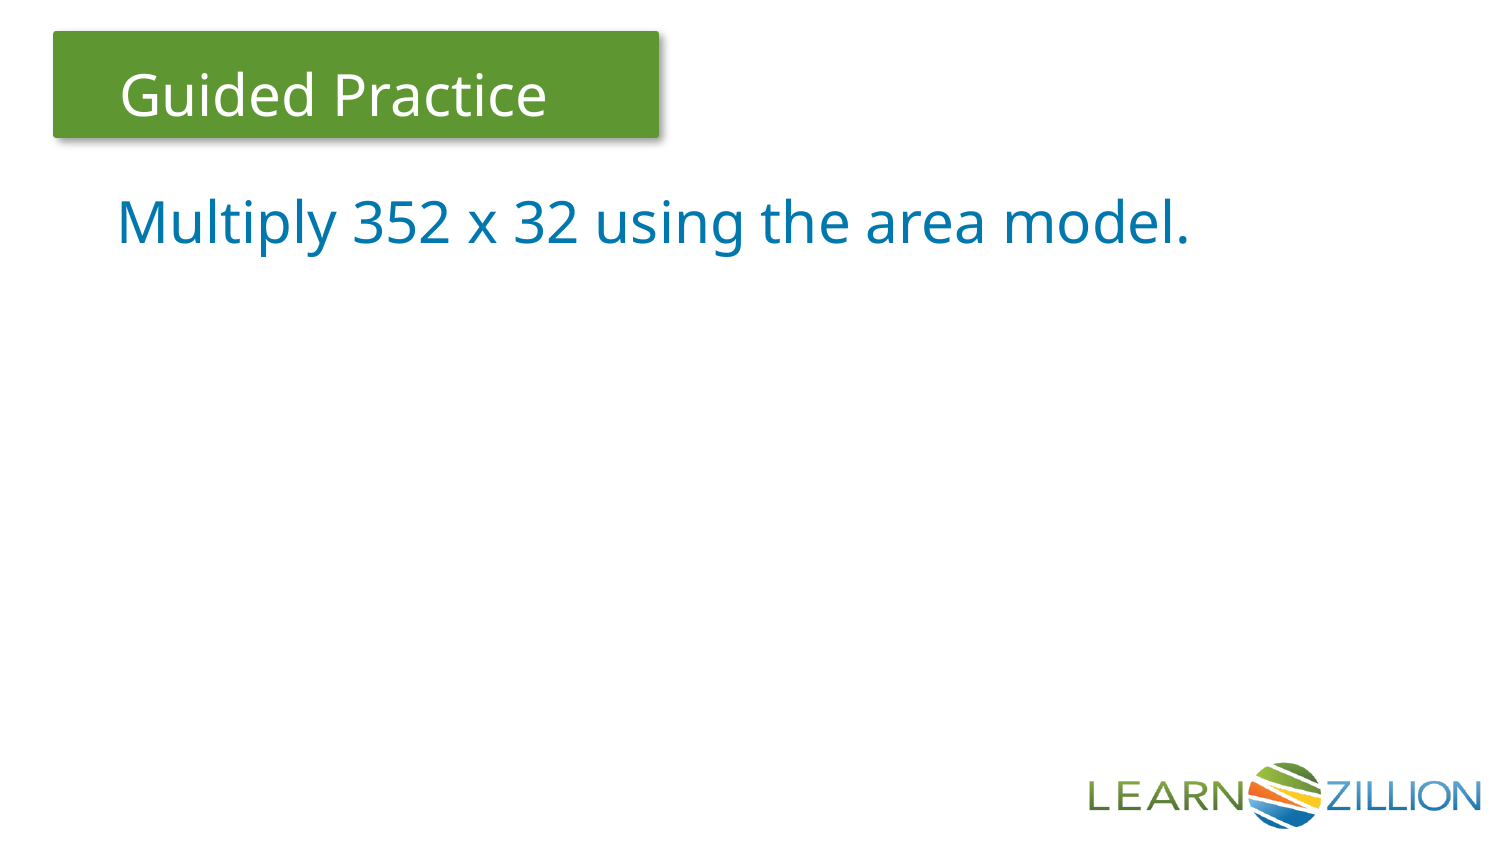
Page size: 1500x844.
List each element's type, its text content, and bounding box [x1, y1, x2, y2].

picture [1087, 759, 1482, 831]
text_box Multiply 352 x 32 using the area model. [101, 178, 1359, 280]
